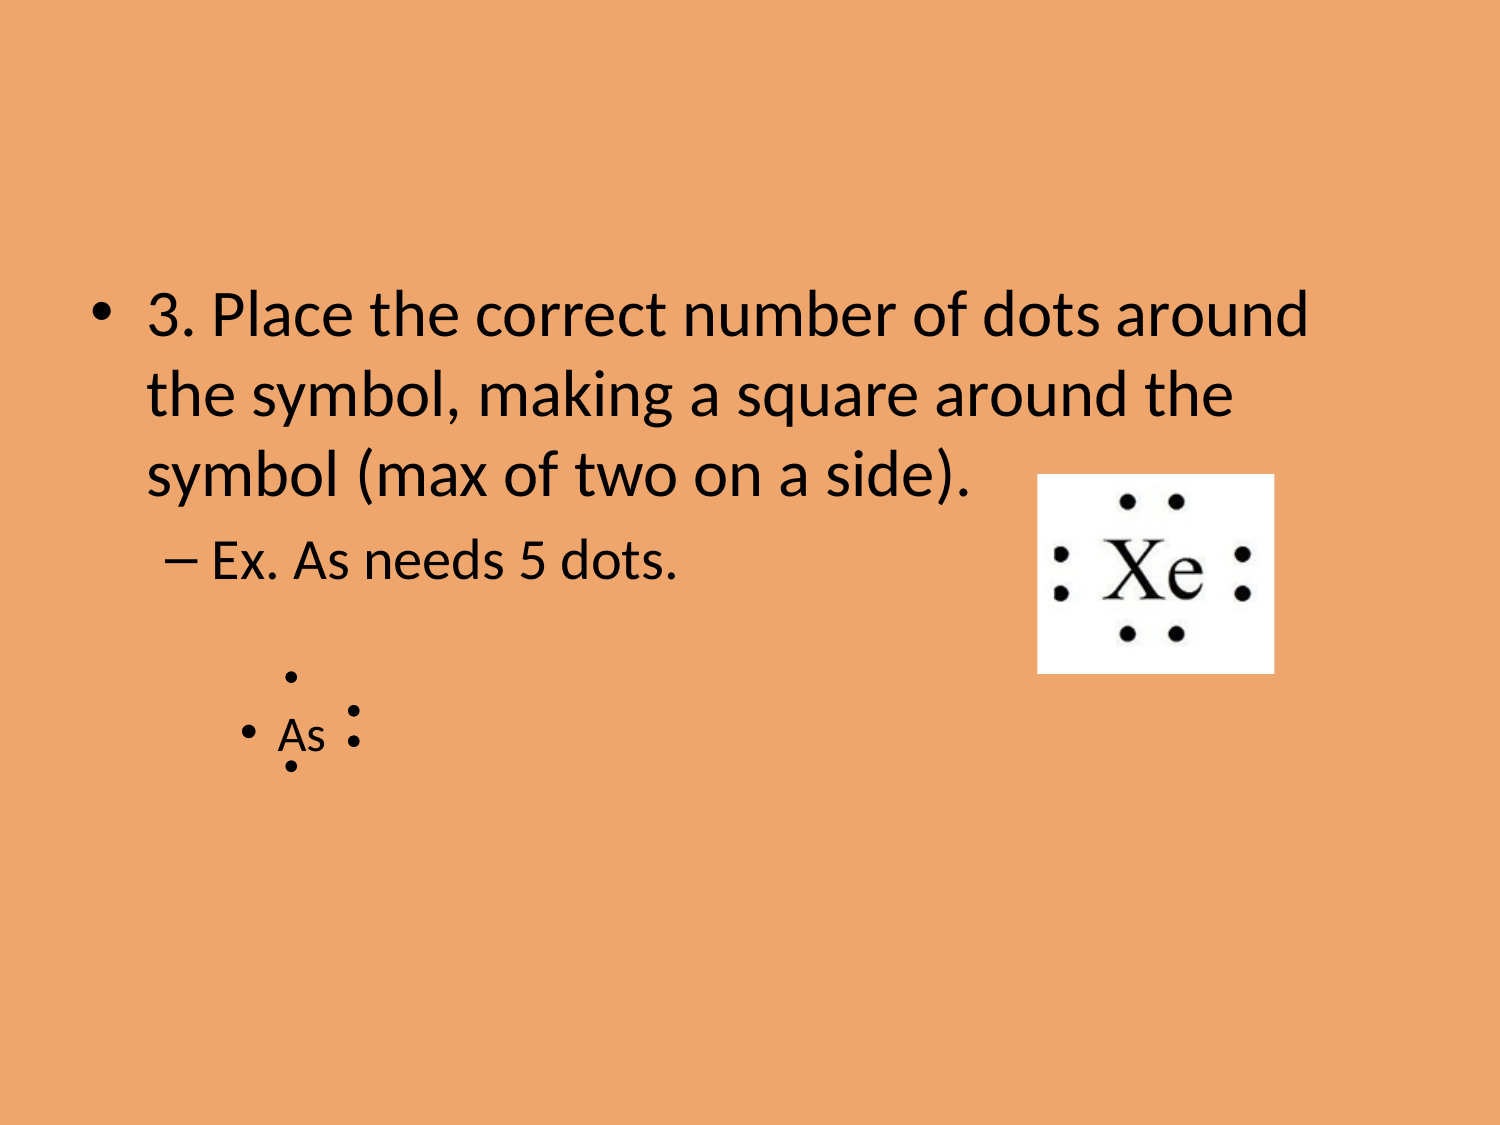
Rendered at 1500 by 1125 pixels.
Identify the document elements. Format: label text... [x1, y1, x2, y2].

text_box [348, 705, 360, 717]
picture [1037, 474, 1275, 674]
list 3. Place the correct number of dots around the symbol, making a square around the symbol (max of two on a side). Ex. As needs 5 dots. As [75, 262, 1425, 1005]
text_box [285, 760, 297, 773]
text_box [285, 671, 297, 683]
text_box [348, 735, 360, 747]
